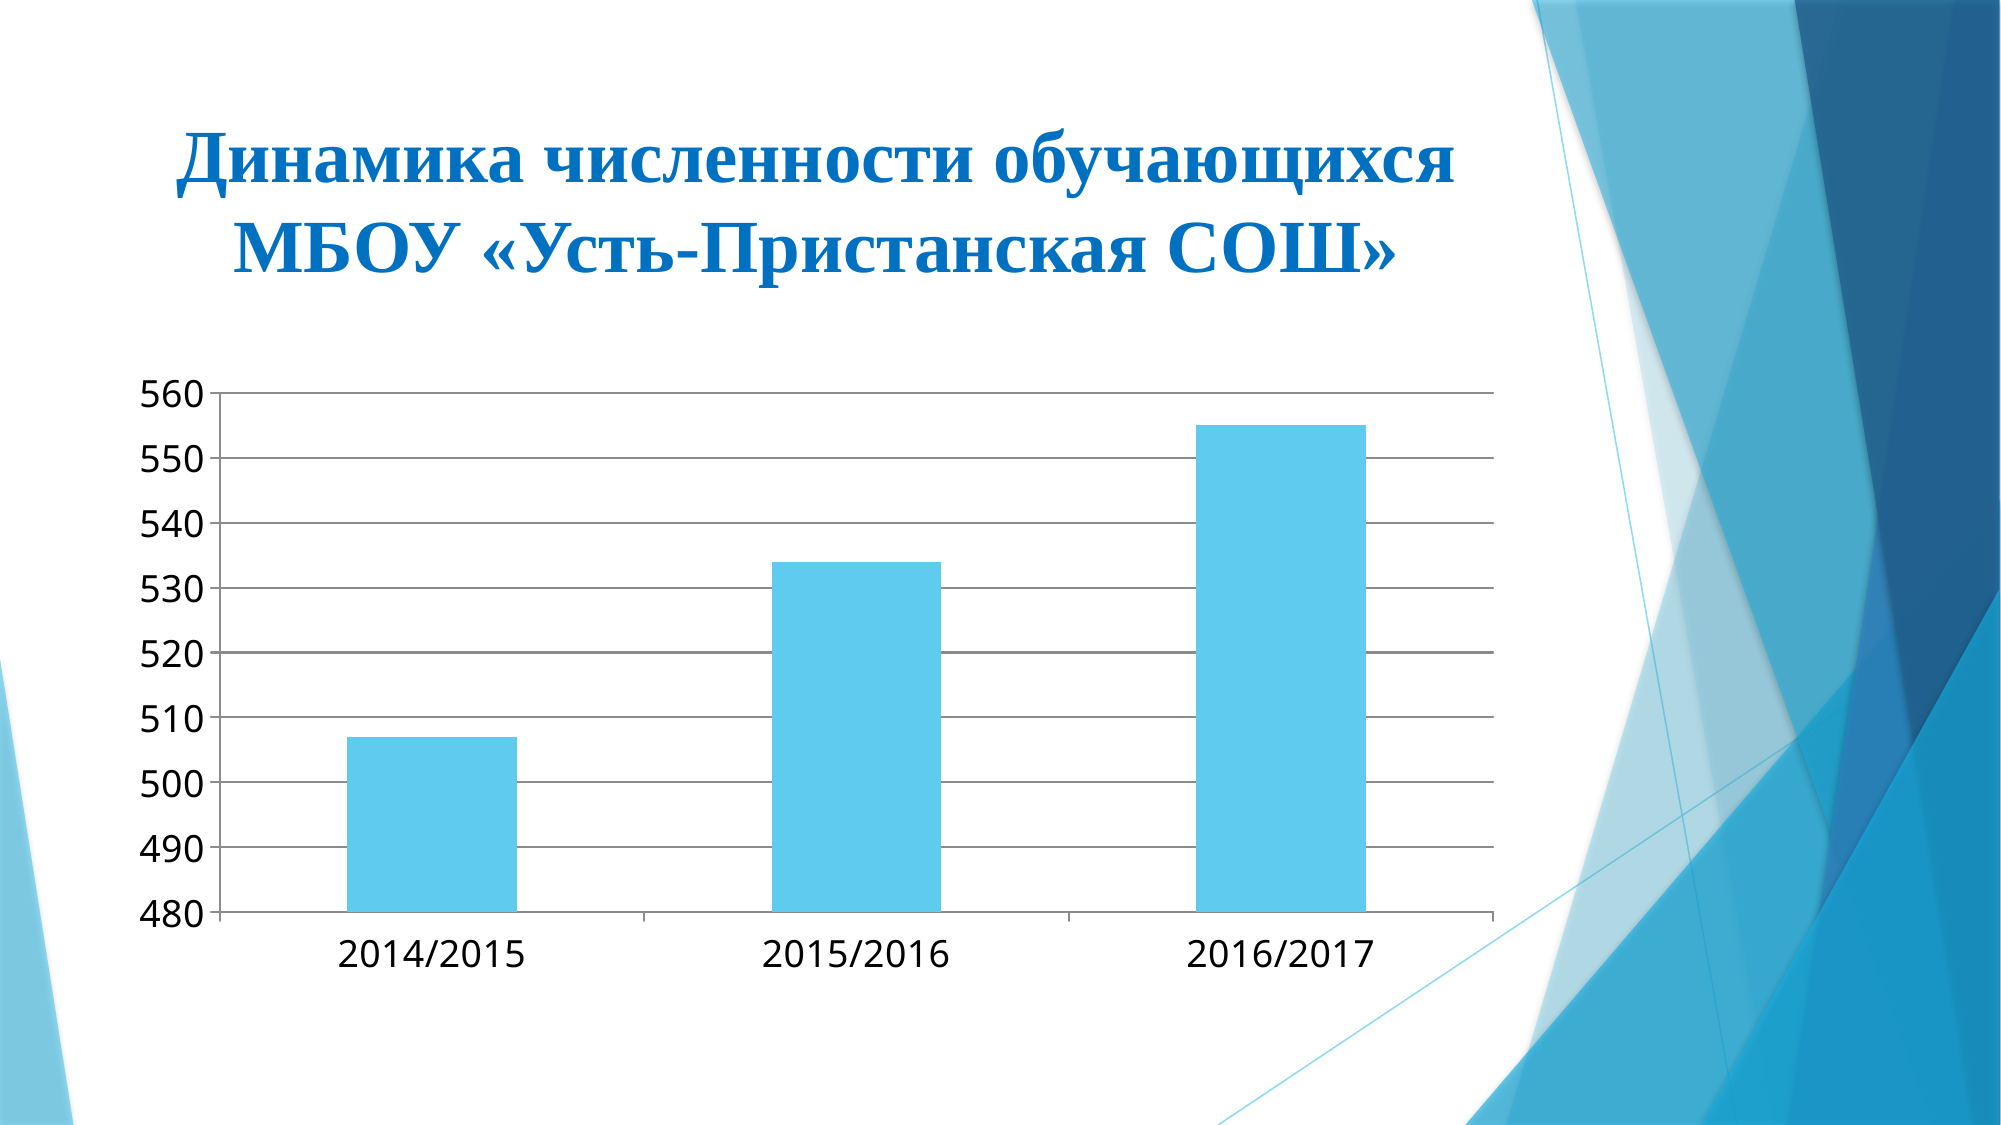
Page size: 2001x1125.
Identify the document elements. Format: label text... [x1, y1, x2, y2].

chart [110, 353, 1522, 992]
title Динамика численности обучающихся МБОУ «Усть-Пристанская СОШ» [111, 99, 1522, 317]
